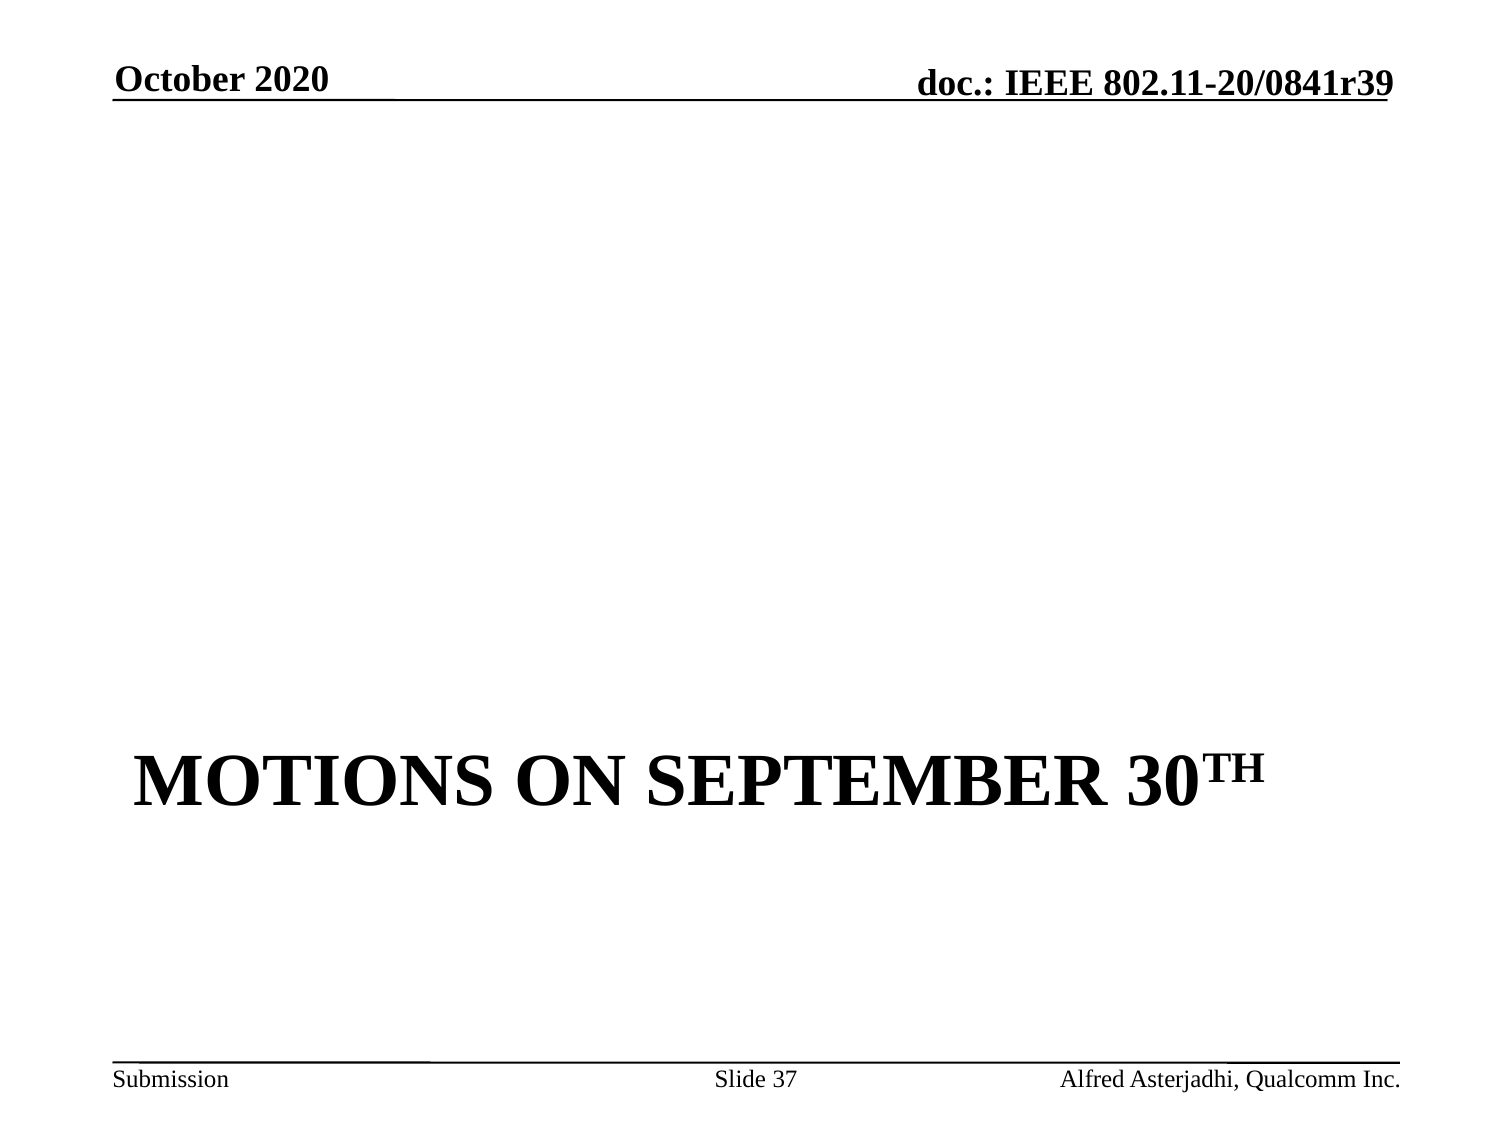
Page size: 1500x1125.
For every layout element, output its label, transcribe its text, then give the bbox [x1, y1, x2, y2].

title Motions on September 30th [118, 722, 1394, 947]
footer Alfred Asterjadhi, Qualcomm Inc. [878, 1061, 1402, 1093]
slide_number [114, 54, 423, 100]
slide_number Slide 37 [712, 1061, 800, 1123]
